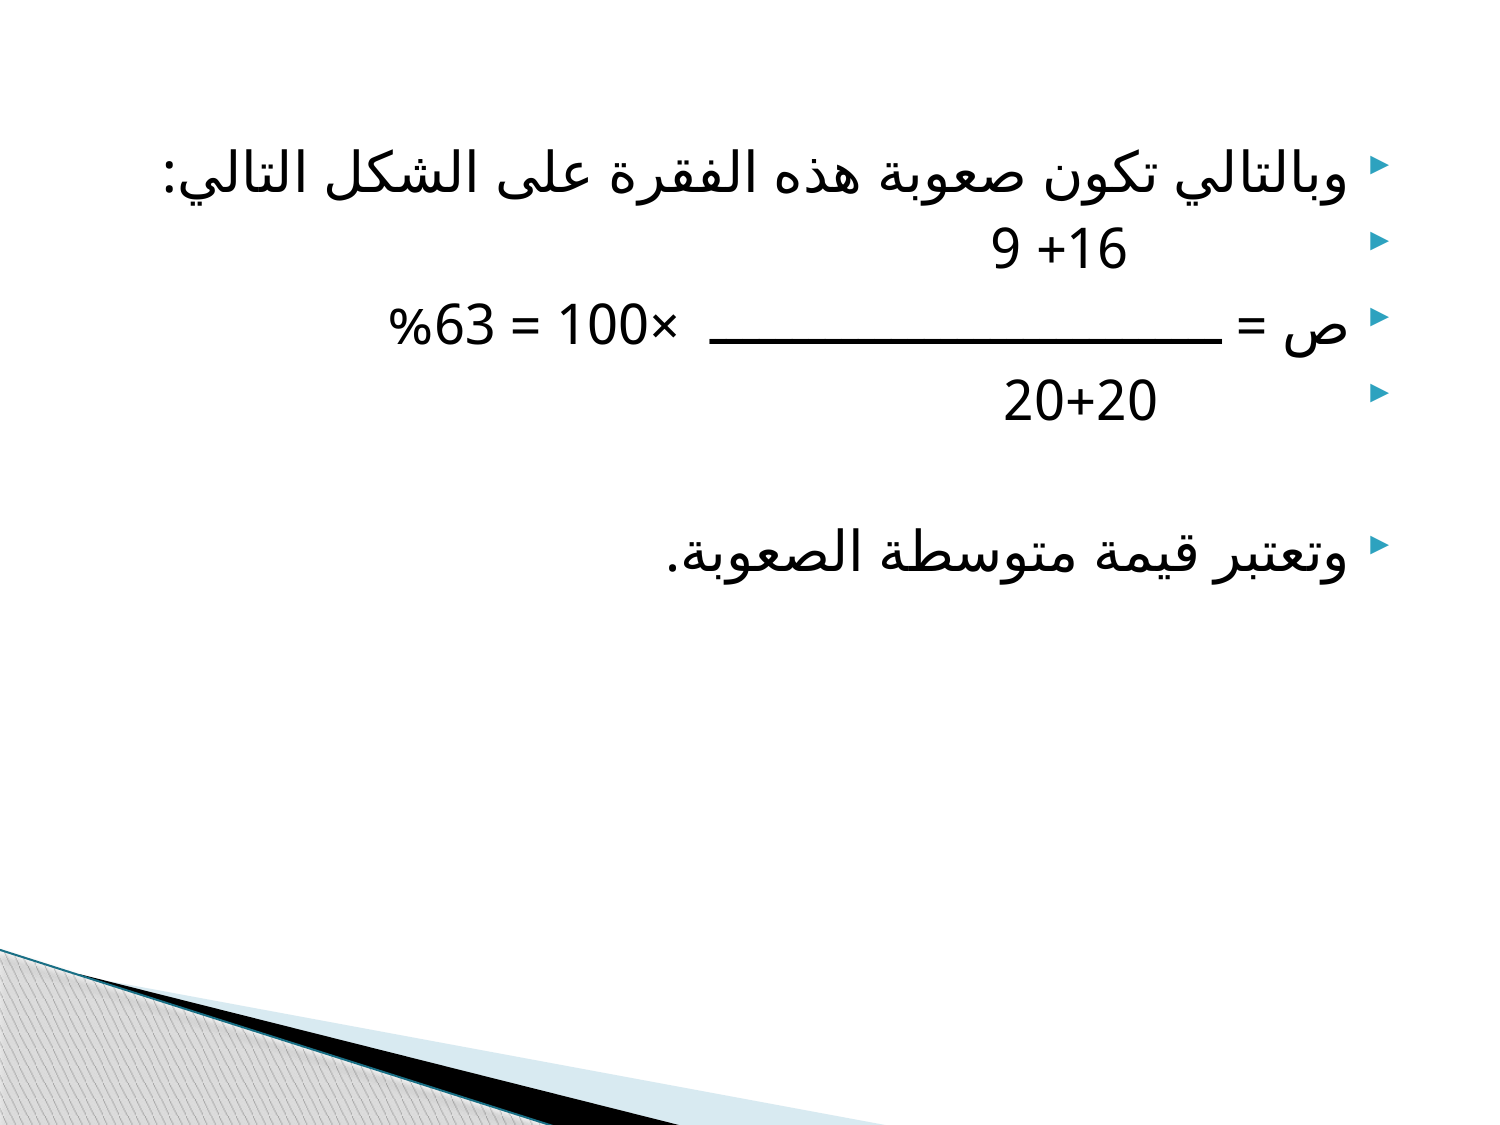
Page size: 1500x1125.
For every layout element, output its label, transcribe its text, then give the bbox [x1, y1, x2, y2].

list وبالتالي تكون صعوبة هذه الفقرة على الشكل التالي: 16+ 9 ص = ـــــــــــــــــــــــــــــــ ×100 = 63% 20+20 وتعتبر قيمة متوسطة الصعوبة. [75, 128, 1425, 986]
